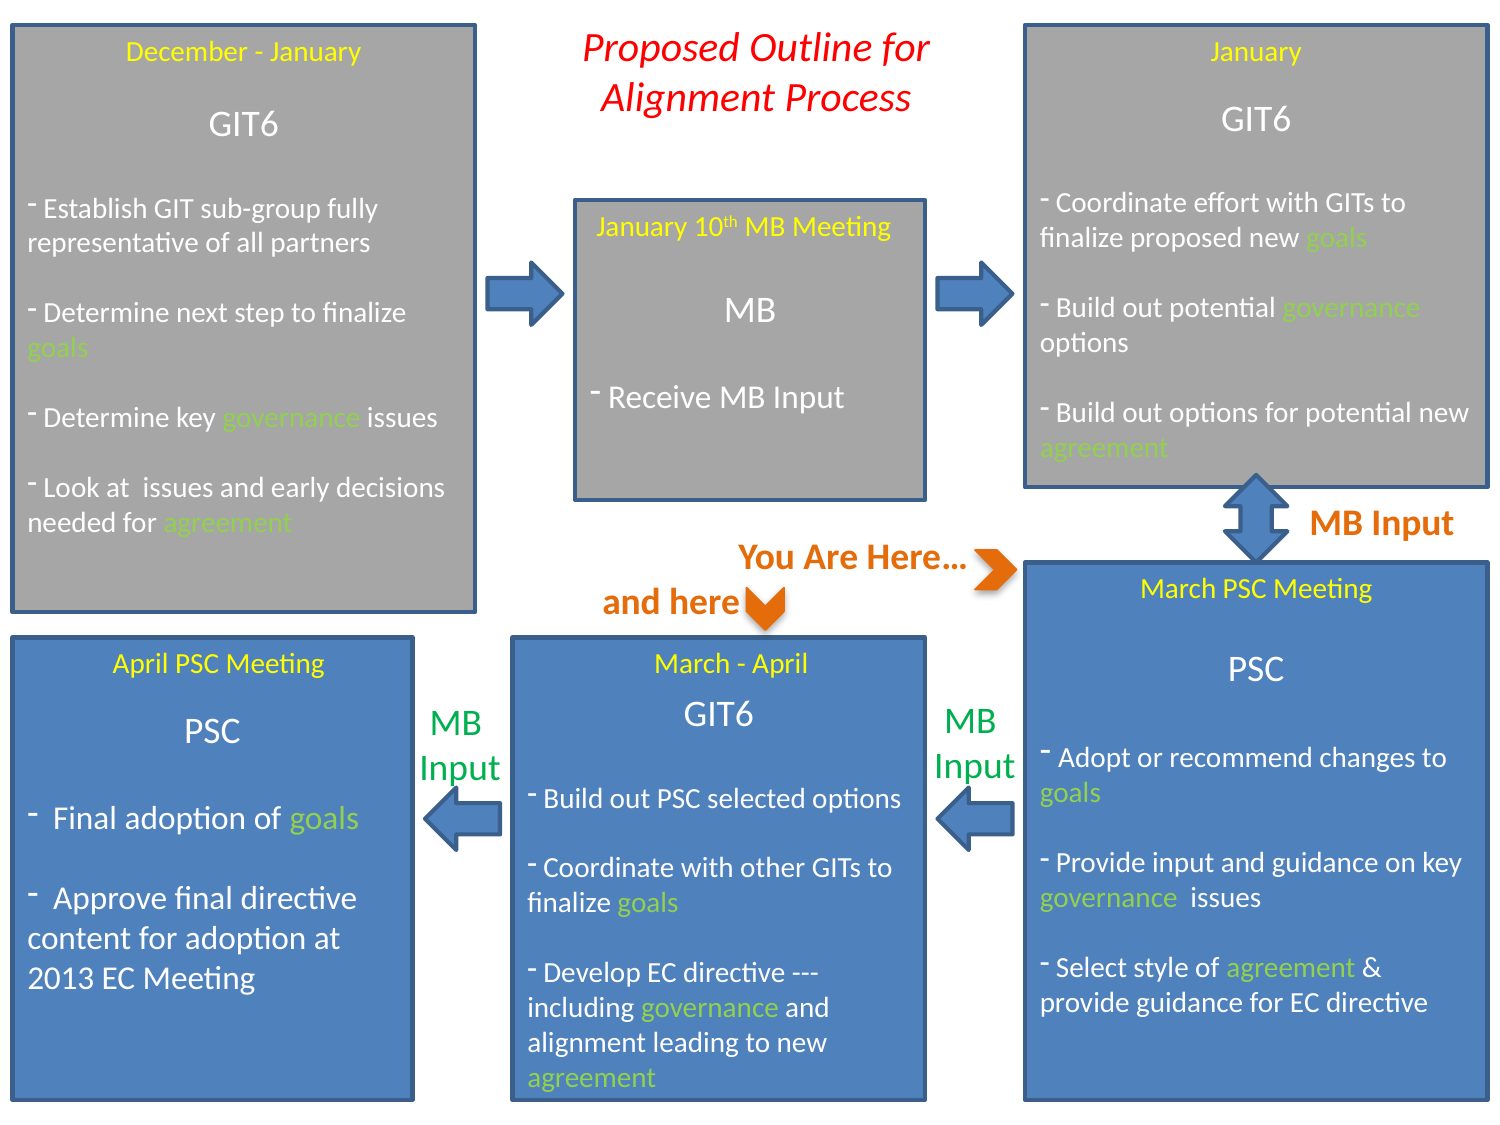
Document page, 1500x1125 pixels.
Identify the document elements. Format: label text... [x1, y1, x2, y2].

text_box MB Input [404, 690, 516, 796]
text_box PSC Final adoption of goals Approve final directive content for adoption at 2013 EC Meeting [10, 635, 415, 1102]
text_box March - April [562, 637, 900, 688]
text_box Proposed Outline for Alignment Process [524, 12, 988, 178]
text_box GIT6 Establish GIT sub-group fully representative of all partners Determine next step to finalize goals Determine key governance issues Look at issues and early decisions needed for agreement [10, 23, 477, 614]
text_box January 10th MB Meeting [575, 199, 913, 250]
text_box MB Receive MB Input [573, 198, 927, 502]
text_box January [1087, 24, 1425, 75]
text_box [974, 549, 1018, 591]
text_box MB Input [1294, 490, 1470, 551]
text_box [422, 796, 503, 852]
text_box You Are Here… and here [587, 524, 985, 630]
text_box April PSC Meeting [50, 637, 388, 688]
text_box [1222, 472, 1290, 565]
text_box December - January [75, 24, 413, 75]
text_box GIT6 Build out PSC selected options Coordinate with other GITs to finalize goals Develop EC directive ---including governance and alignment leading to new agreement [510, 635, 927, 1102]
text_box [935, 794, 1015, 852]
text_box GIT6 Coordinate effort with GITs to finalize proposed new goals Build out potential governance options Build out options for potential new agreement [1023, 23, 1490, 489]
text_box PSC Adopt or recommend changes to goals Provide input and guidance on key governance issues Select style of agreement & provide guidance for EC directive [1023, 560, 1490, 1102]
text_box March PSC Meeting [1087, 561, 1425, 612]
text_box [745, 586, 785, 631]
text_box [485, 260, 565, 327]
text_box MB Input [919, 688, 1031, 794]
text_box [935, 260, 1015, 327]
